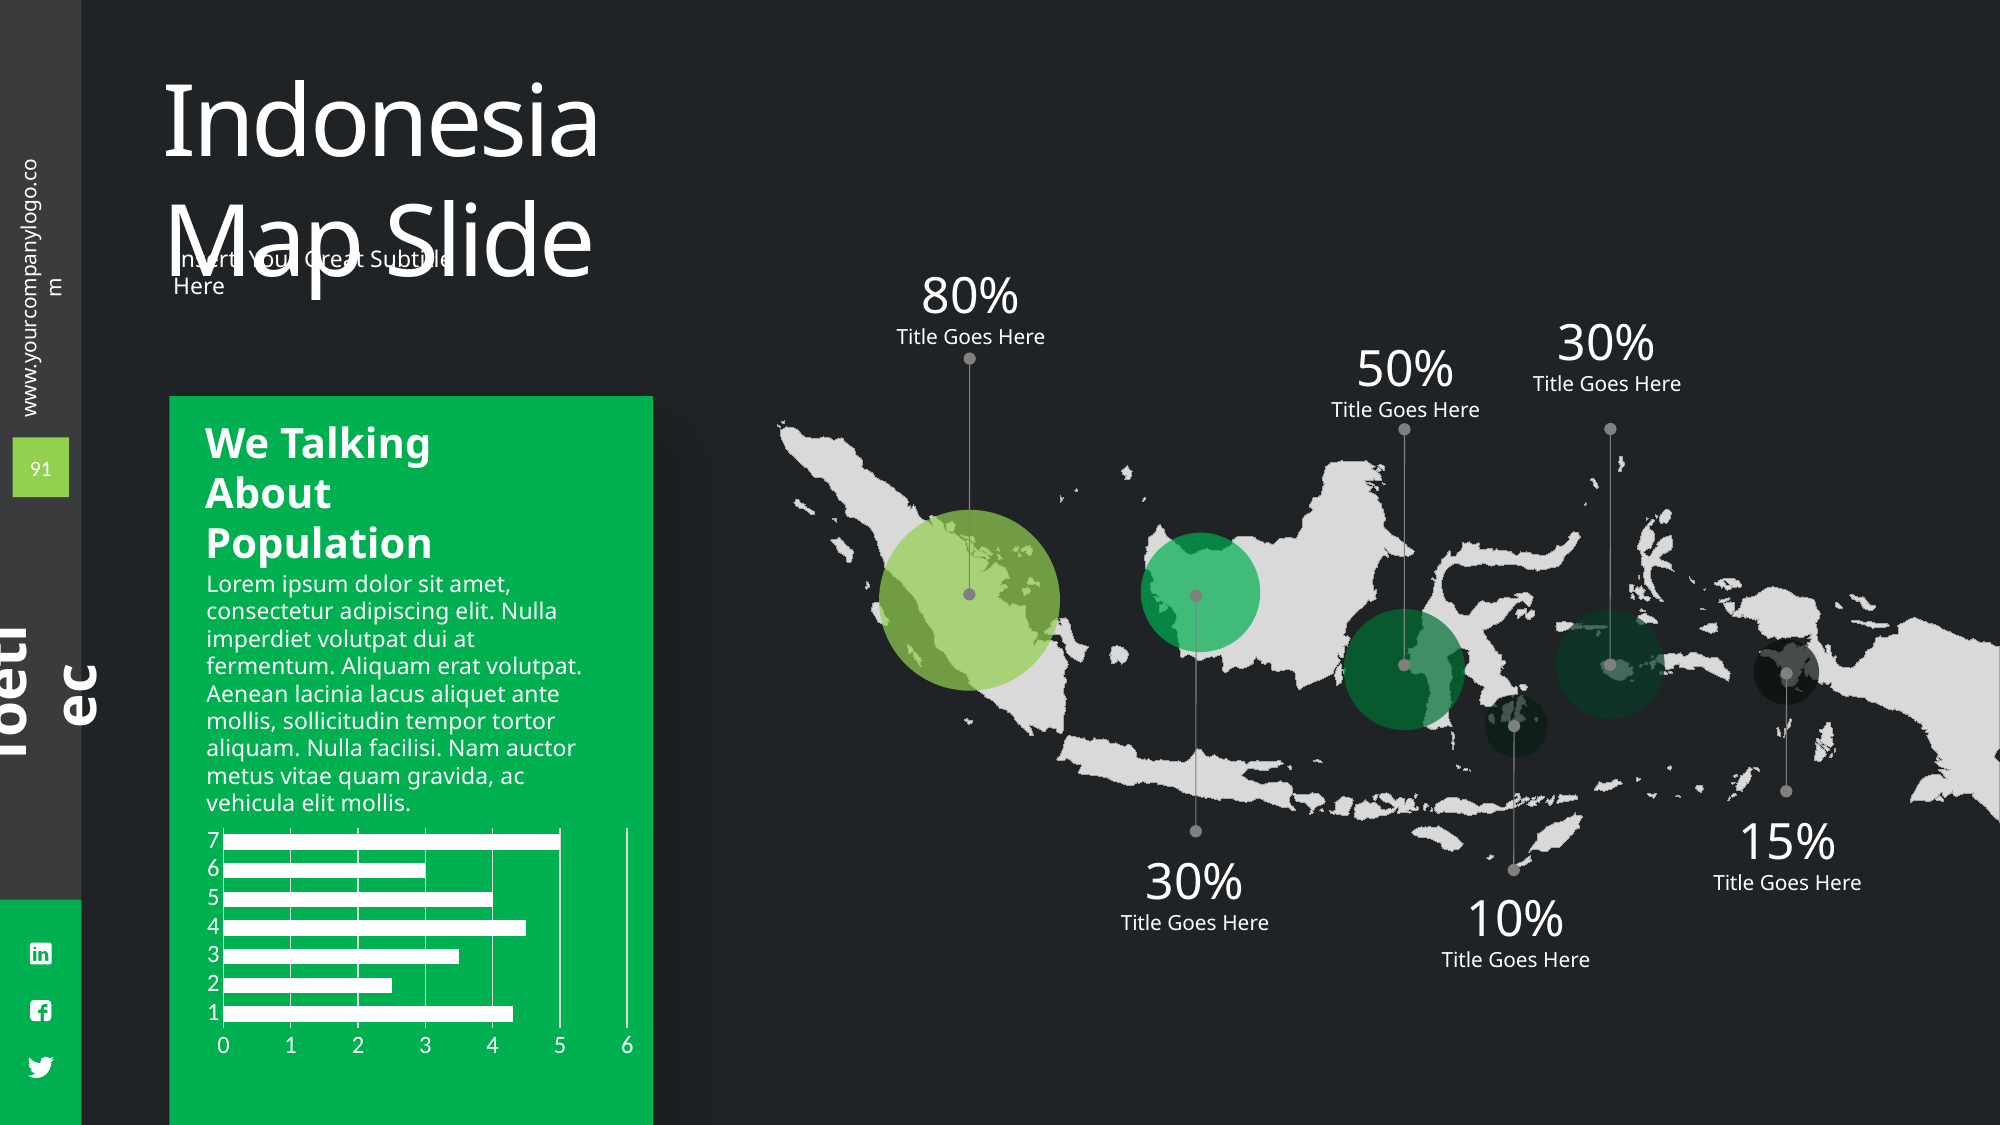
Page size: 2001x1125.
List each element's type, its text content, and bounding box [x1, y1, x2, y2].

text_box Lorem ipsum dolor sit amet, consectetur adipiscing elit. Nulla imperdiet volutpat dui at fermentum. Aliquam erat volutpat. Aenean lacinia lacus aliquet ante mollis, sollicitudin tempor tortor aliquam. Nulla facilisi. Nam auctor metus vitae quam gravida, ac vehicula elit mollis. [191, 561, 619, 824]
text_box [777, 263, 2000, 972]
text_box Indonesia Map Slide [147, 116, 677, 236]
chart [207, 779, 634, 1060]
text_box We Talking About Population [190, 427, 563, 557]
slide_number 91 [12, 437, 69, 498]
text_box Insert Your Great Subtitle Here [158, 237, 512, 307]
text_box [168, 395, 654, 1125]
